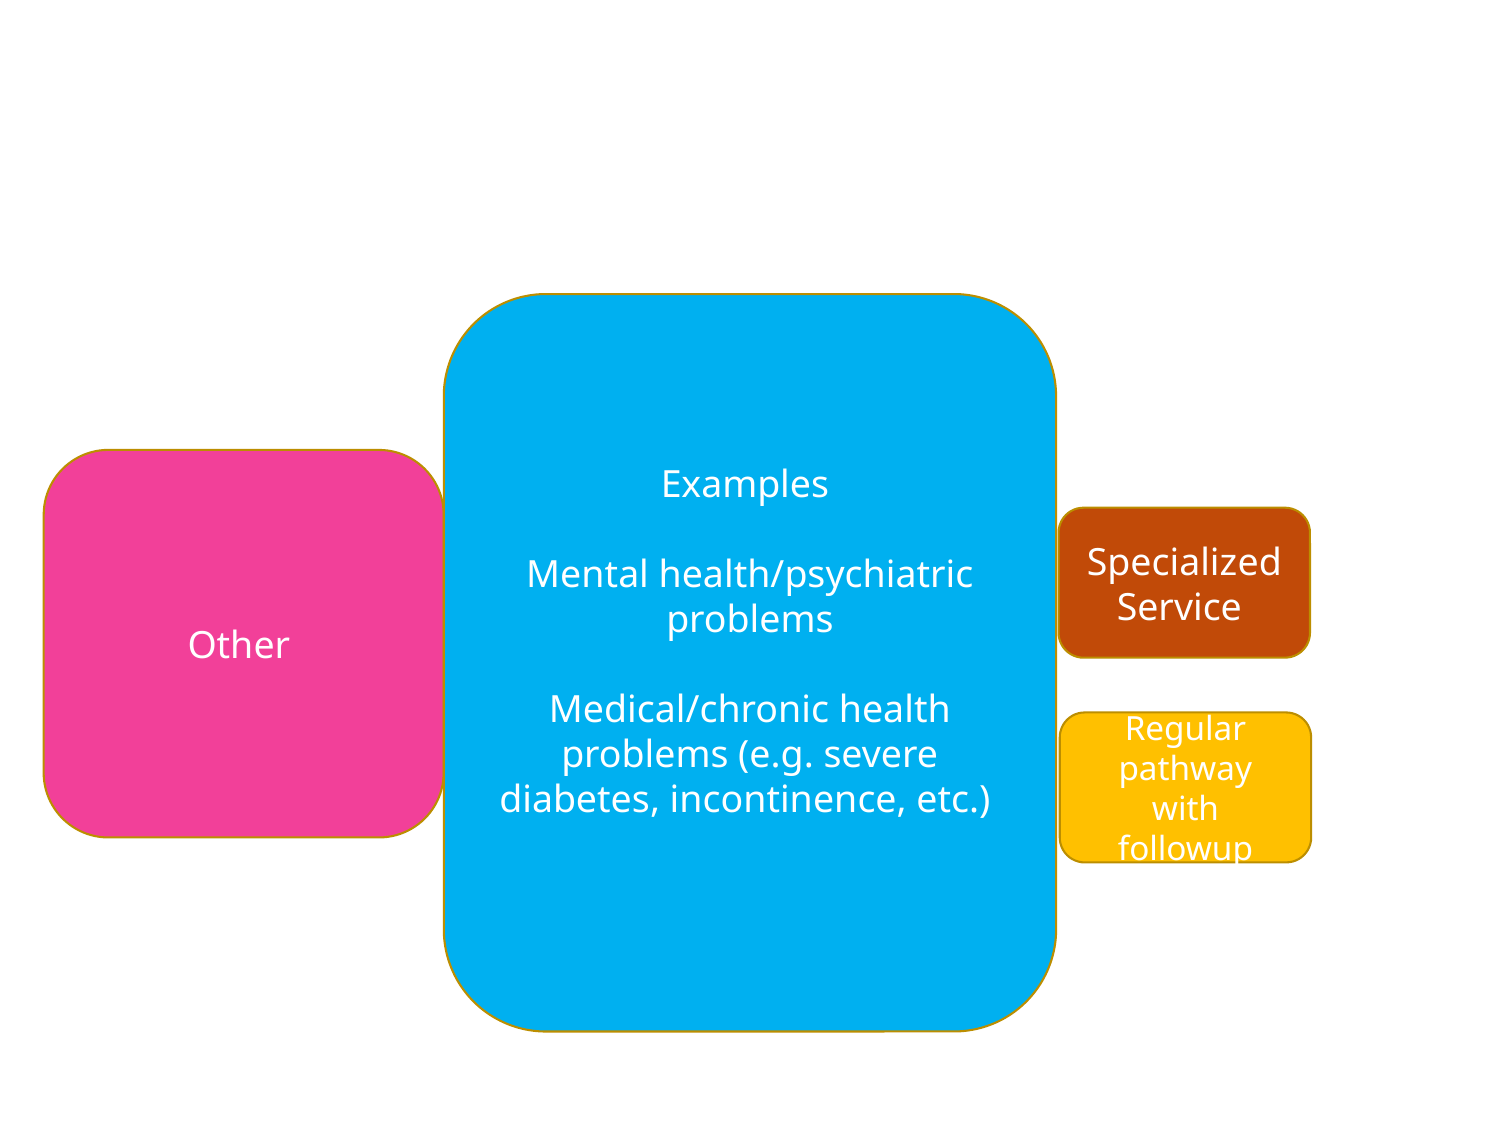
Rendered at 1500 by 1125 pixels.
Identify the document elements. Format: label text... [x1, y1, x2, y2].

text_box Specialized Service [1057, 506, 1312, 659]
text_box Other [42, 448, 442, 839]
text_box Examples Mental health/psychiatric problems Medical/chronic health problems (e.g. severe diabetes, incontinence, etc.) [442, 293, 1058, 1033]
text_box Regular pathway with followup [1058, 711, 1313, 864]
